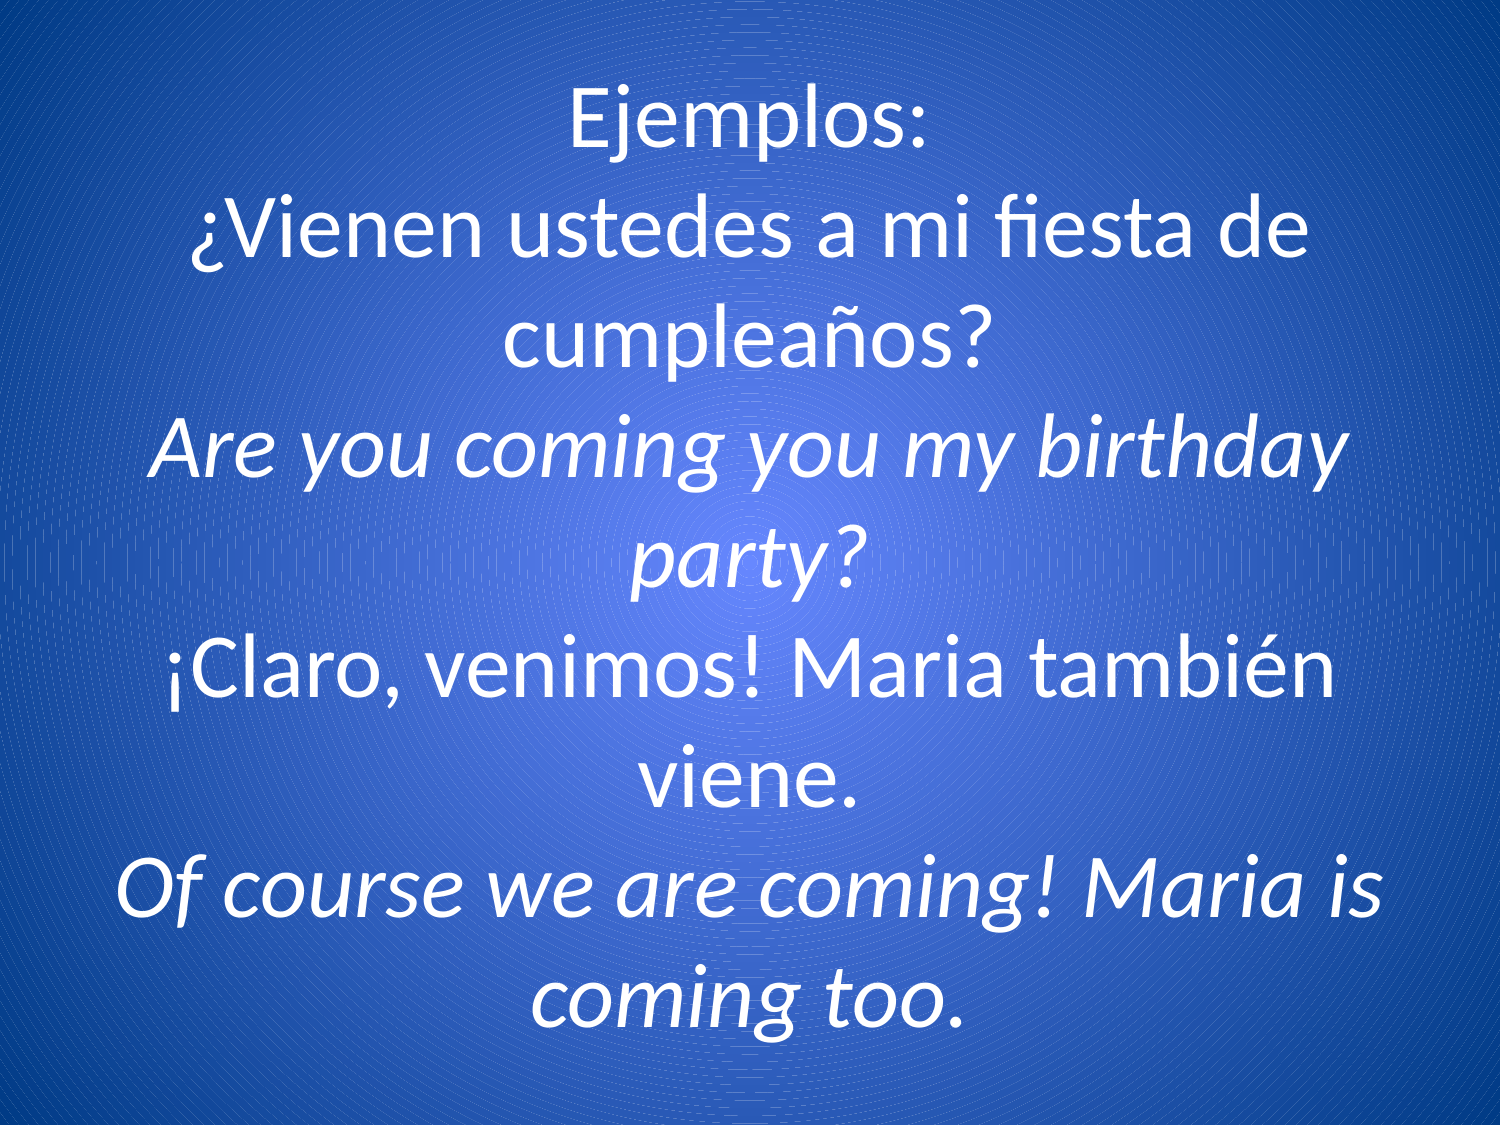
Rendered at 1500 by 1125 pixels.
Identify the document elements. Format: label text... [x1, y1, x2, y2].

title Ejemplos: ¿Vienen ustedes a mi fiesta de cumpleaños? Are you coming you my birthday party? ¡Claro, venimos! Maria también viene. Of course we are coming! Maria is coming too. [75, 45, 1425, 1057]
